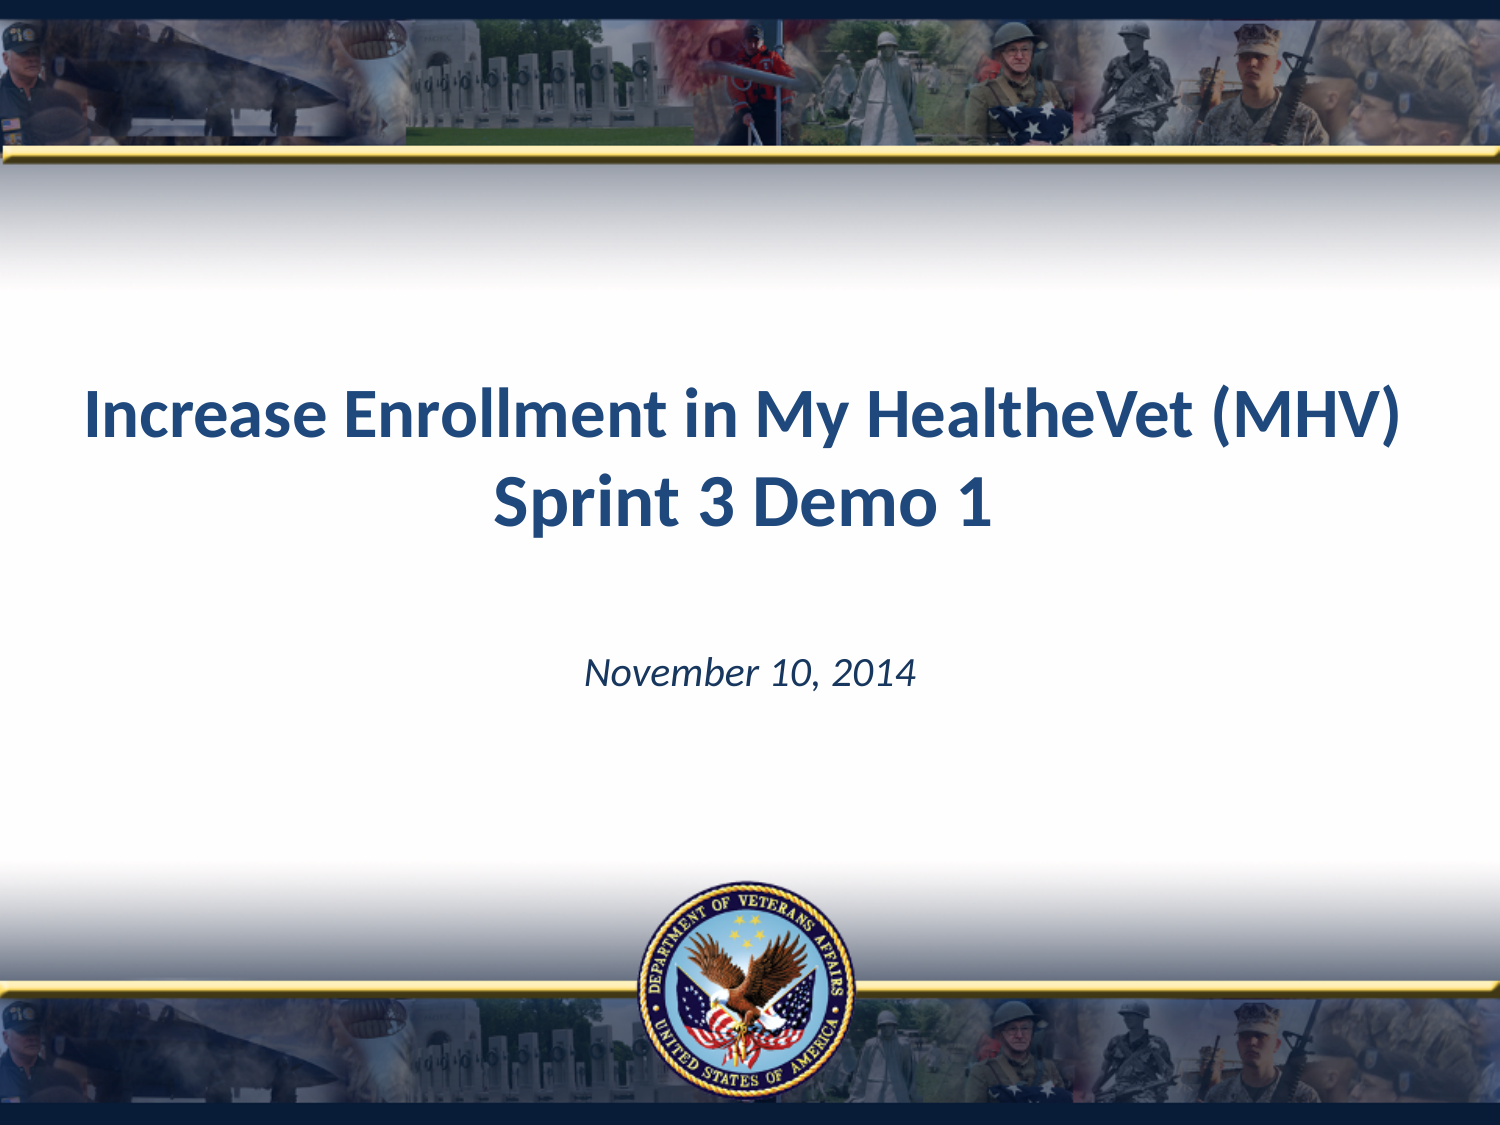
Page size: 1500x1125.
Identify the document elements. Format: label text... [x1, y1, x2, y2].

title Increase Enrollment in My HealtheVet (MHV) Sprint 3 Demo 1 [62, 333, 1426, 576]
picture [0, 0, 1500, 1125]
subtitle November 10, 2014 [224, 637, 1276, 926]
